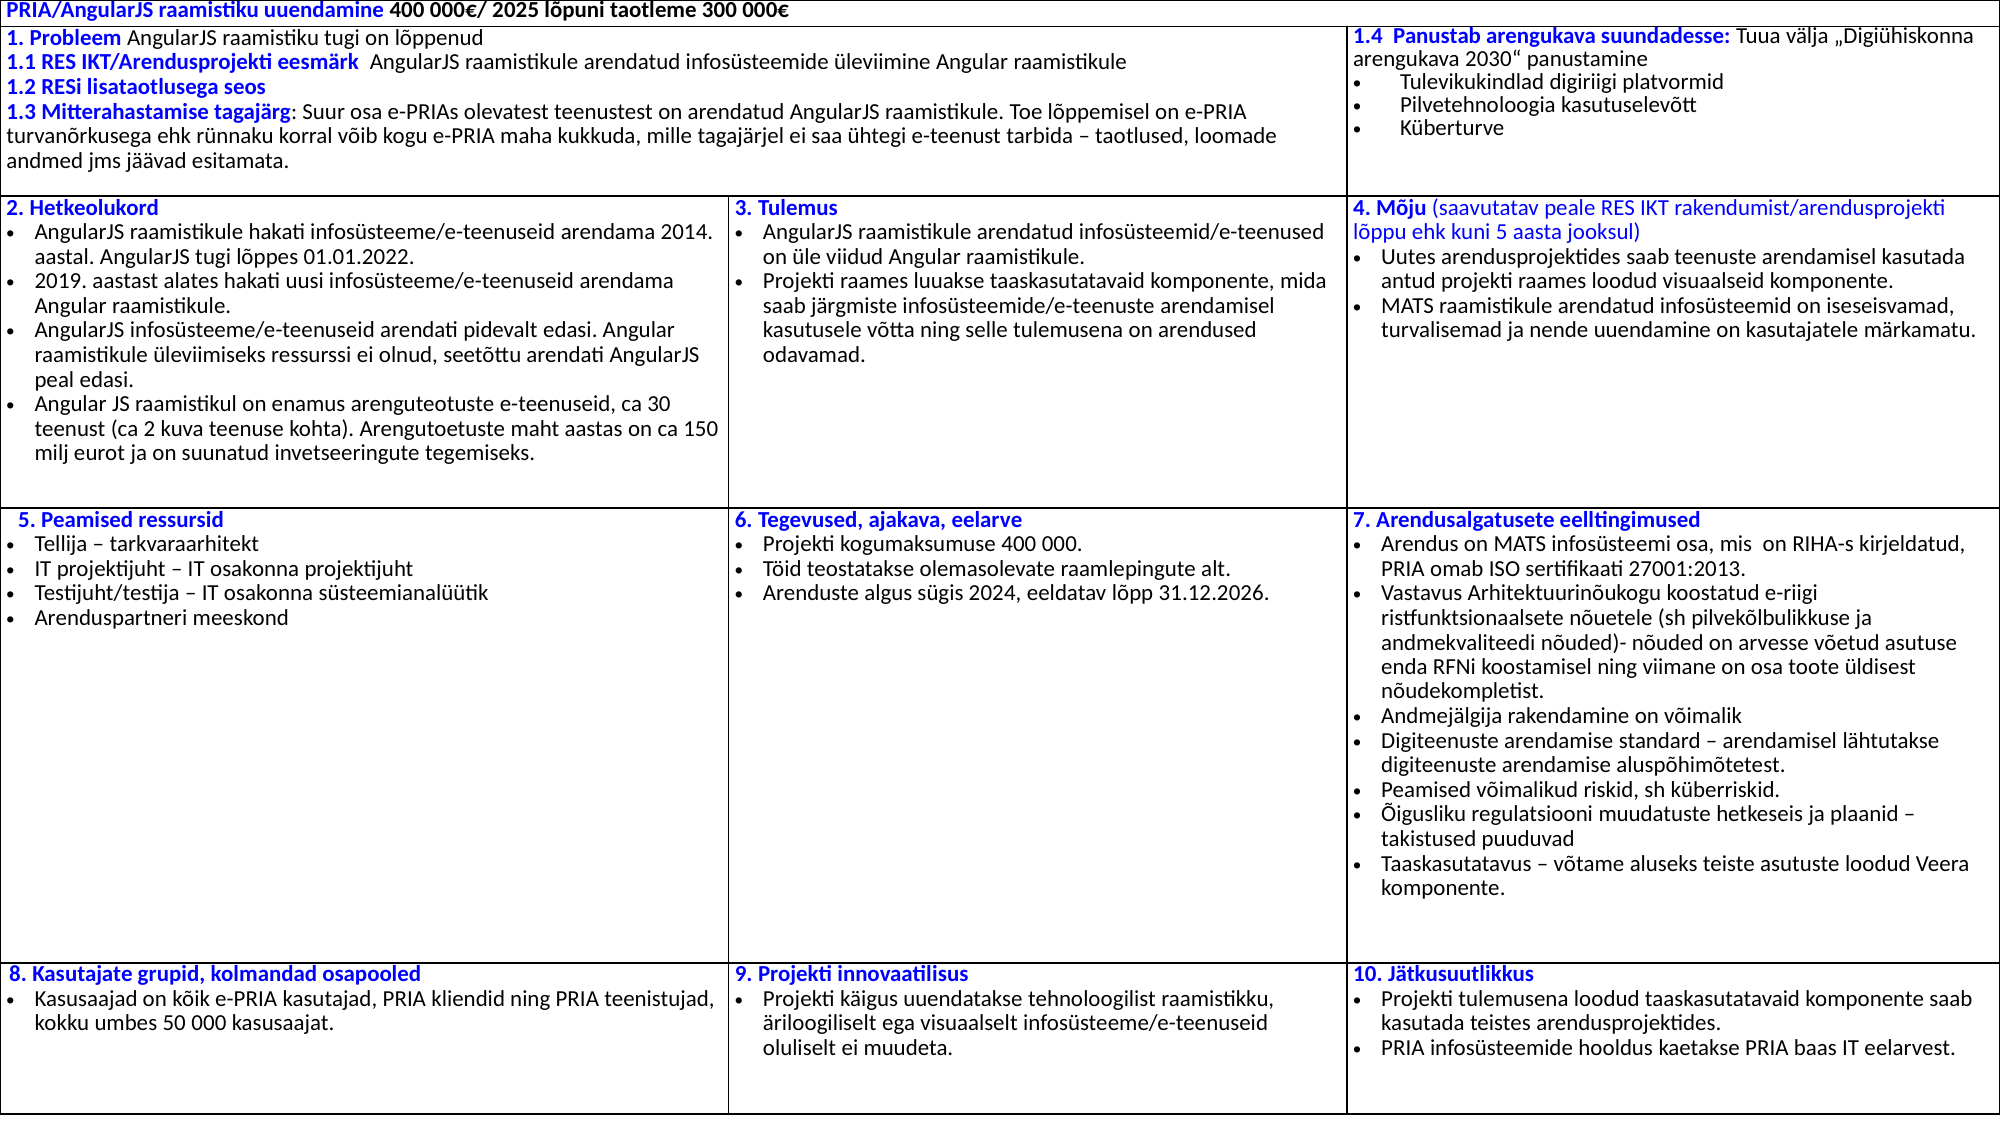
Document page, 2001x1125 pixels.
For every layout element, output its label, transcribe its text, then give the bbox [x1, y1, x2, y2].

table_cell 5. Peamised ressursid Tellija – tarkvaraarhitekt IT projektijuht – IT osakonna projektijuht Testijuht/testija – IT osakonna süsteemianalüütik Arenduspartneri meeskond [1, 509, 728, 962]
table_cell 1.4 Panustab arengukava suundadesse: Tuua välja „Digiühiskonna arengukava 2030“ panustamine Tulevikukindlad digiriigi platvormid Pilvetehnoloogia kasutuselevõtt Küberturve [1348, 27, 1999, 195]
table_cell 8. Kasutajate grupid, kolmandad osapooled Kasusaajad on kõik e-PRIA kasutajad, PRIA kliendid ning PRIA teenistujad, kokku umbes 50 000 kasusaajat. [1, 964, 728, 1113]
table_cell 6. Tegevused, ajakava, eelarve Projekti kogumaksumuse 400 000. Töid teostatakse olemasolevate raamlepingute alt. Arenduste algus sügis 2024, eeldatav lõpp 31.12.2026. [729, 509, 1346, 962]
table_cell 4. Mõju (saavutatav peale RES IKT rakendumist/arendusprojekti lõppu ehk kuni 5 aasta jooksul) Uutes arendusprojektides saab teenuste arendamisel kasutada antud projekti raames loodud visuaalseid komponente. MATS raamistikule arendatud infosüsteemid on iseseisvamad, turvalisemad ja nende uuendamine on kasutajatele märkamatu. [1348, 197, 1999, 507]
table_cell 1. Probleem AngularJS raamistiku tugi on lõppenud 1.1 RES IKT/Arendusprojekti eesmärk AngularJS raamistikule arendatud infosüsteemide üleviimine Angular raamistikule 1.2 RESi lisataotlusega seos 1.3 Mitterahastamise tagajärg: Suur osa e-PRIAs olevatest teenustest on arendatud AngularJS raamistikule. Toe lõppemisel on e-PRIA turvanõrkusega ehk rünnaku korral võib kogu e-PRIA maha kukkuda, mille tagajärjel ei saa ühtegi e-teenust tarbida – taotlused, loomade andmed jms jäävad esitamata. [1, 27, 1346, 195]
table_cell 9. Projekti innovaatilisus Projekti käigus uuendatakse tehnoloogilist raamistikku, äriloogiliselt ega visuaalselt infosüsteeme/e-teenuseid oluliselt ei muudeta. [729, 964, 1346, 1113]
table_cell 3. Tulemus AngularJS raamistikule arendatud infosüsteemid/e-teenused on üle viidud Angular raamistikule. Projekti raames luuakse taaskasutatavaid komponente, mida saab järgmiste infosüsteemide/e-teenuste arendamisel kasutusele võtta ning selle tulemusena on arendused odavamad. [729, 197, 1346, 507]
table_cell 7. Arendusalgatusete eelltingimused Arendus on MATS infosüsteemi osa, mis on RIHA-s kirjeldatud, PRIA omab ISO sertifikaati 27001:2013. Vastavus Arhitektuurinõukogu koostatud e-riigi ristfunktsionaalsete nõuetele (sh pilvekõlbulikkuse ja andmekvaliteedi nõuded)- nõuded on arvesse võetud asutuse enda RFNi koostamisel ning viimane on osa toote üldisest nõudekompletist. Andmejälgija rakendamine on võimalik Digiteenuste arendamise standard – arendamisel lähtutakse digiteenuste arendamise aluspõhimõtetest. Peamised võimalikud riskid, sh küberriskid. Õigusliku regulatsiooni muudatuste hetkeseis ja plaanid – takistused puuduvad Taaskasutatavus – võtame aluseks teiste asutuste loodud Veera komponente. [1348, 509, 1999, 962]
table_header PRIA/AngularJS raamistiku uuendamine 400 000€/ 2025 lõpuni taotleme 300 000€ [1, 1, 1999, 26]
table_cell 2. Hetkeolukord AngularJS raamistikule hakati infosüsteeme/e-teenuseid arendama 2014. aastal. AngularJS tugi lõppes 01.01.2022. 2019. aastast alates hakati uusi infosüsteeme/e-teenuseid arendama Angular raamistikule. AngularJS infosüsteeme/e-teenuseid arendati pidevalt edasi. Angular raamistikule üleviimiseks ressurssi ei olnud, seetõttu arendati AngularJS peal edasi. Angular JS raamistikul on enamus arenguteotuste e-teenuseid, ca 30 teenust (ca 2 kuva teenuse kohta). Arengutoetuste maht aastas on ca 150 milj eurot ja on suunatud invetseeringute tegemiseks. [1, 197, 728, 507]
table_cell 10. Jätkusuutlikkus Projekti tulemusena loodud taaskasutatavaid komponente saab kasutada teistes arendusprojektides. PRIA infosüsteemide hooldus kaetakse PRIA baas IT eelarvest. [1348, 964, 1999, 1113]
